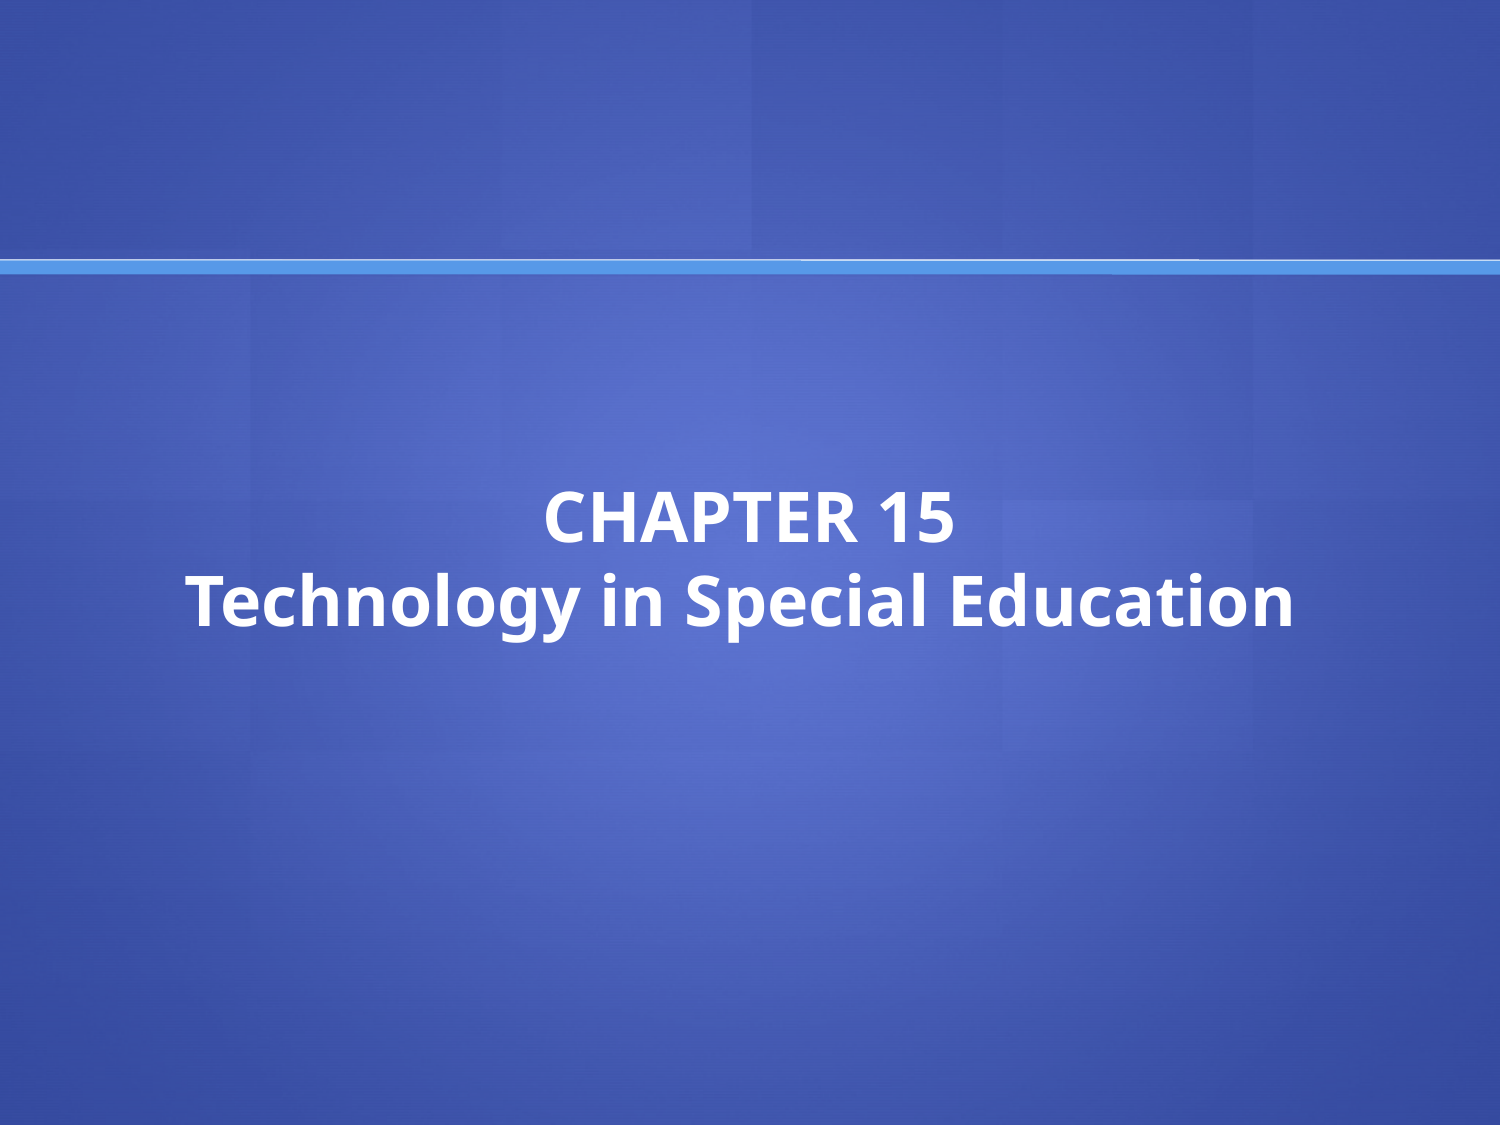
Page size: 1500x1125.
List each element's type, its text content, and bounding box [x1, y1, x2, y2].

title CHAPTER 15 Technology in Special Education [75, 462, 1425, 650]
